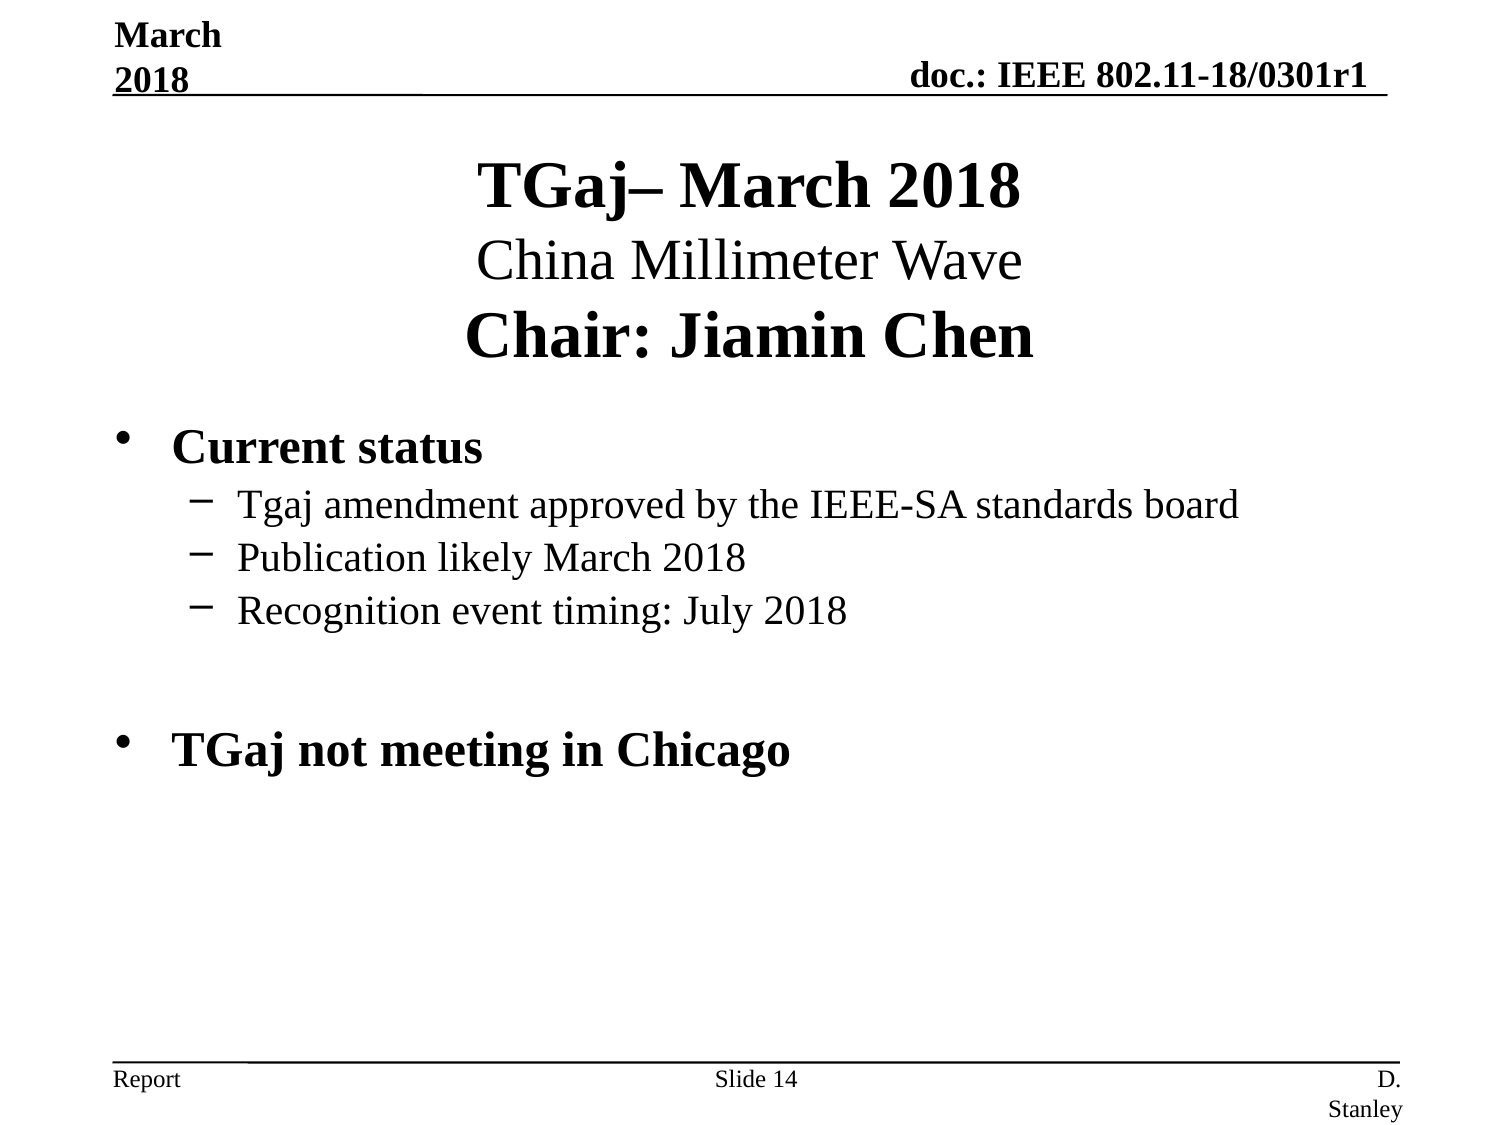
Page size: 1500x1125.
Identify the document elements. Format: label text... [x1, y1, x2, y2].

slide_number Slide 14 [712, 1062, 800, 1093]
title TGaj– March 2018 China Millimeter Wave Chair: Jiamin Chen [112, 149, 1388, 363]
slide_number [114, 54, 269, 100]
footer D. Stanley, HP Enterprise [1325, 1062, 1402, 1093]
list Current status Tgaj amendment approved by the IEEE-SA standards board Publication likely March 2018 Recognition event timing: July 2018 TGaj not meeting in Chicago [99, 412, 1450, 1038]
